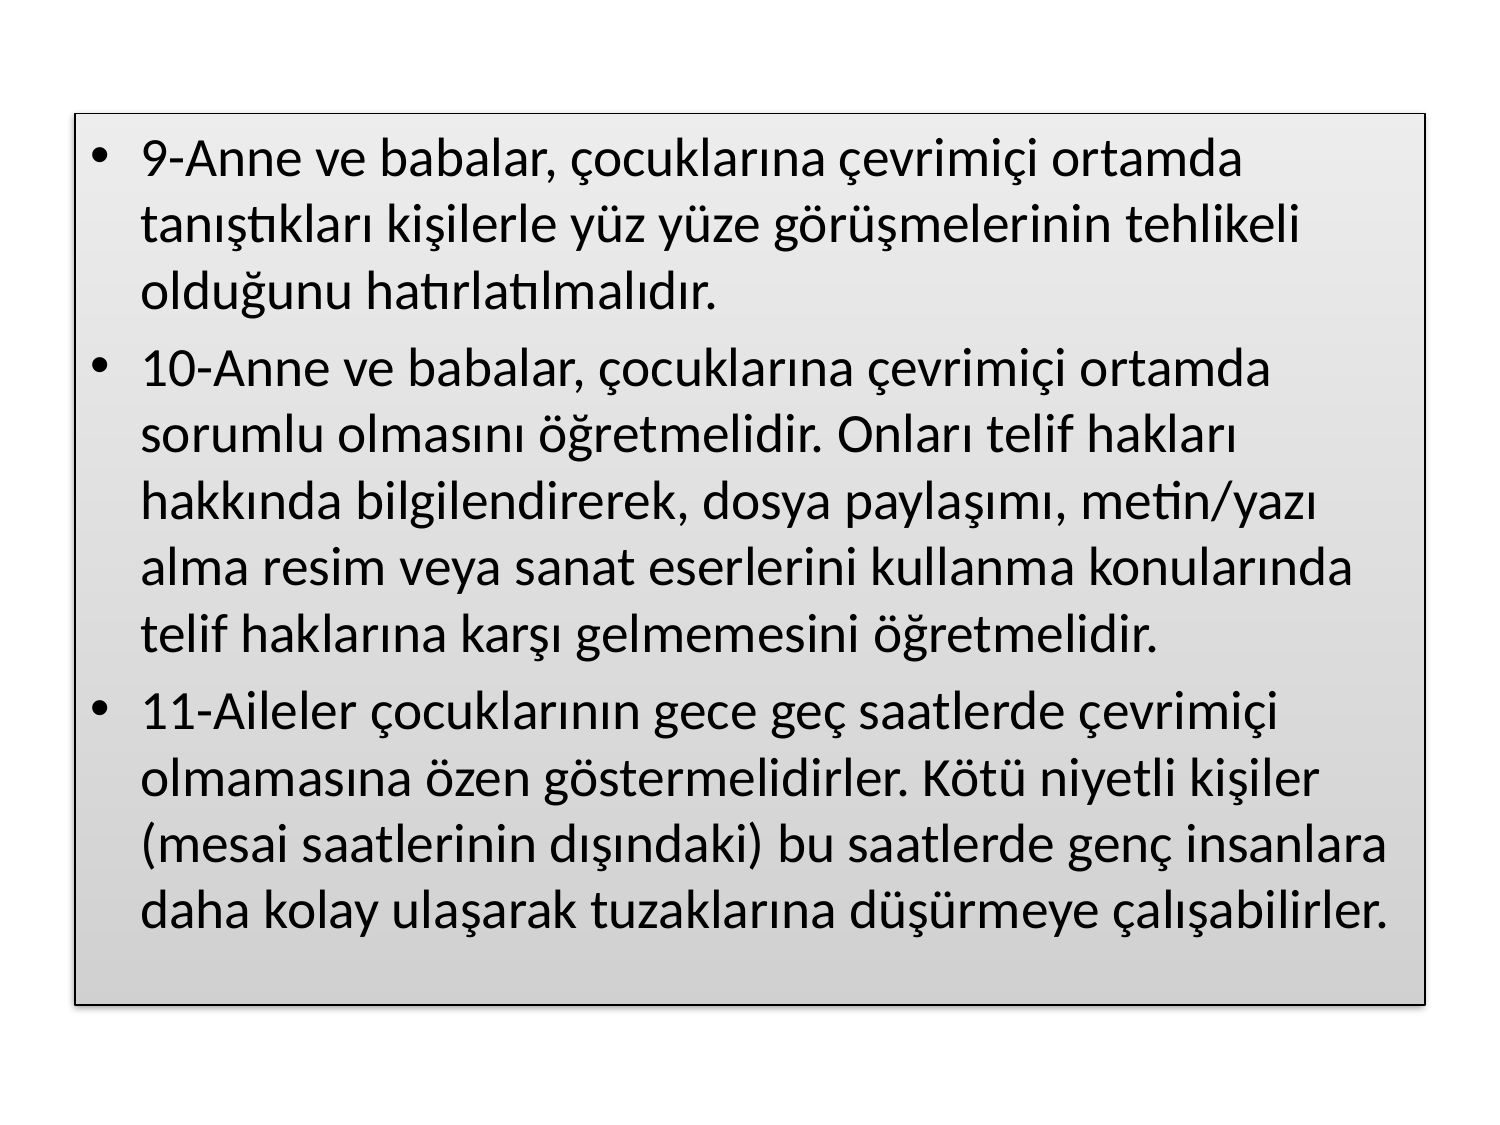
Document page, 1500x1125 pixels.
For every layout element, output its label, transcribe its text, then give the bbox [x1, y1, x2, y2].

list 9-Anne ve babalar, çocuklarına çevrimiçi ortamda tanıştıkları kişilerle yüz yüze görüşmelerinin tehlikeli olduğunu hatırlatılmalıdır. 10-Anne ve babalar, çocuklarına çevrimiçi ortamda sorumlu olmasını öğretmelidir. Onları telif hakları hakkında bilgilendirerek, dosya paylaşımı, metin/yazı alma resim veya sanat eserlerini kullanma konularında telif haklarına karşı gelmemesini öğretmelidir. 11-Aileler çocuklarının gece geç saatlerde çevrimiçi olmamasına özen göstermelidirler. Kötü niyetli kişiler (mesai saatlerinin dışındaki) bu saatlerde genç insanlara daha kolay ulaşarak tuzaklarına düşürmeye çalışabilirler. [74, 113, 1426, 1006]
